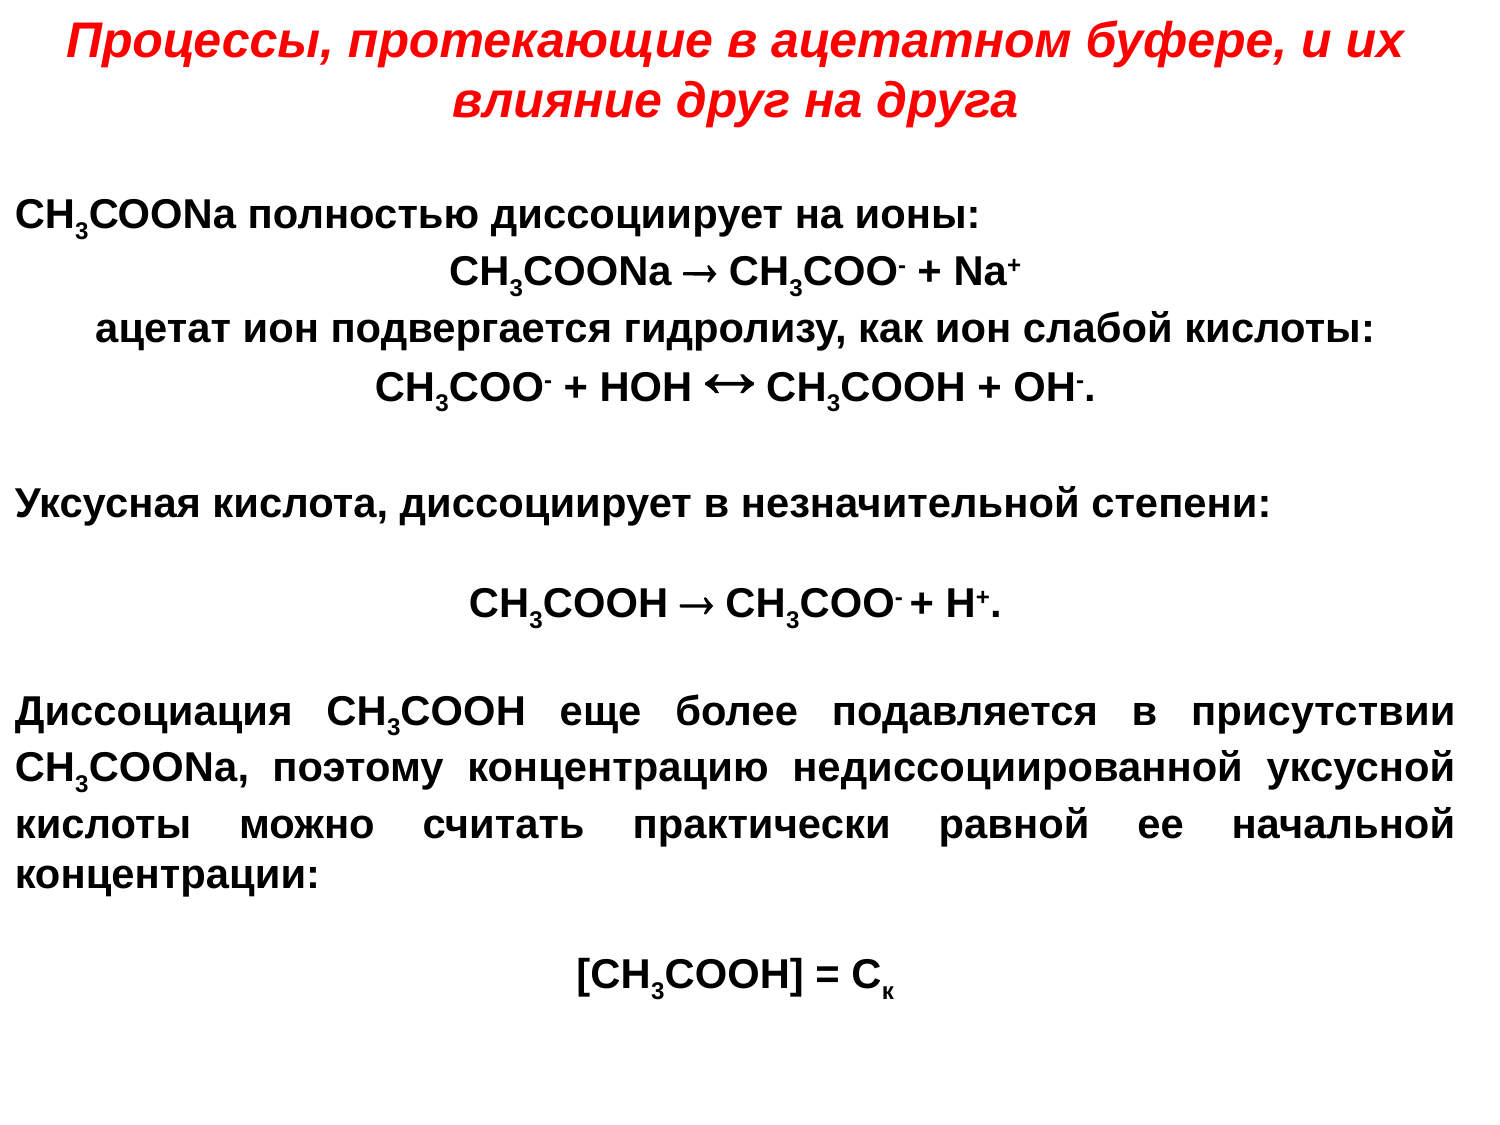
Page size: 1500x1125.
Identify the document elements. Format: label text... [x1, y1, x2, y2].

text_box Процессы, протекающие в ацетатном буфере, и их влияние друг на друга СН3СООNa полностью диссоциирует на ионы: CH3COONa  CH3COO- + Na+ ацетат ион подвергается гидролизу, как ион слабой кислоты: CH3COO- + НОН  СH3COOН + ОН-. Уксусная кислота, диссоциирует в незначительной степени: CH3COOН  CH3COO- + Н+. Диссоциация CH3COOН еще более подавляется в присутствии CH3COONa, поэтому концентрацию недиссоциированной уксусной кислоты можно считать практически равной ее начальной концентрации: [CH3COOН] = Cк [0, 0, 1471, 1125]
